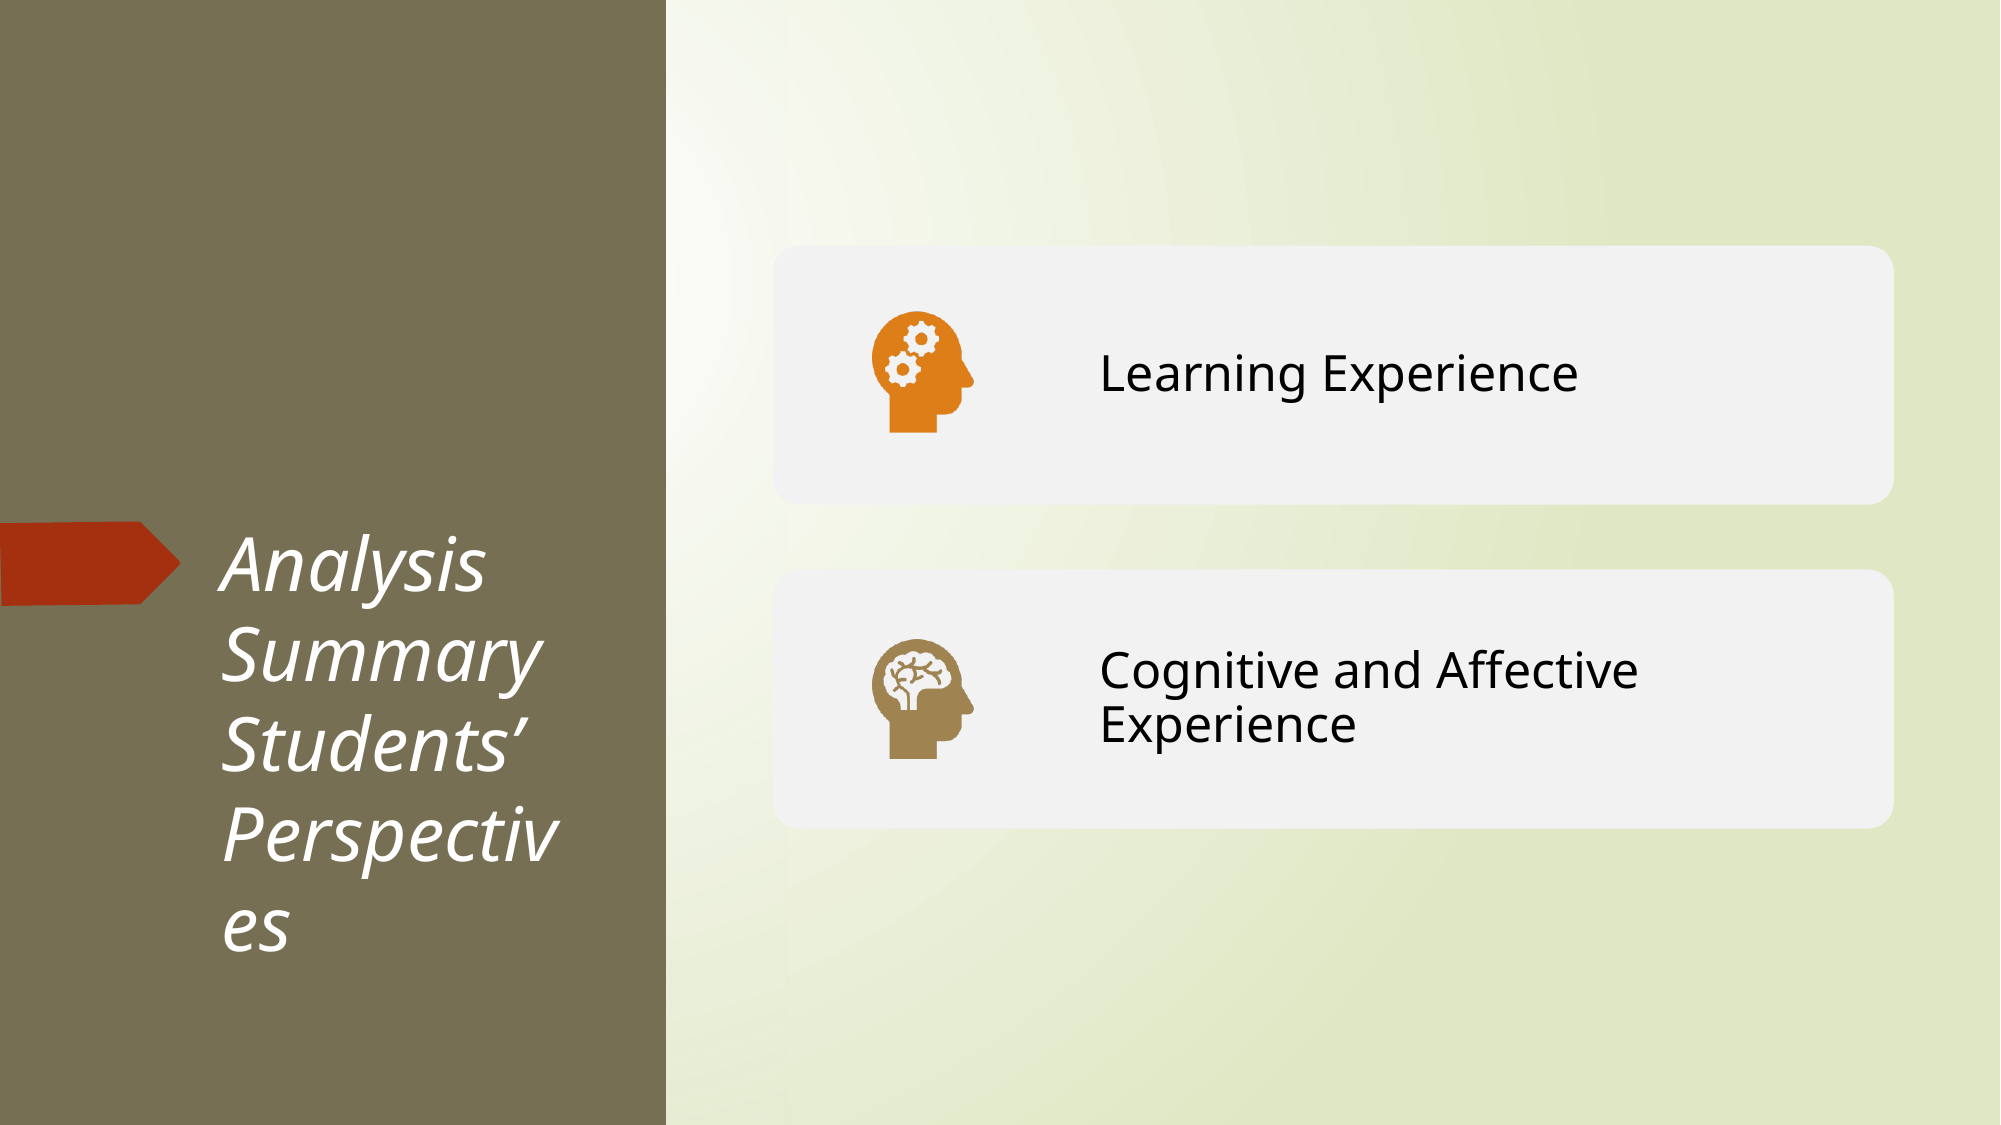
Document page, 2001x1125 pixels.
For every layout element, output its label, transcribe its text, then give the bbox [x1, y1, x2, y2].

text_box [785, 0, 2000, 1125]
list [772, 104, 1895, 970]
text_box [0, 521, 181, 606]
text_box [0, 0, 667, 1125]
title Analysis Summary Students’ Perspectives [206, 508, 610, 1006]
